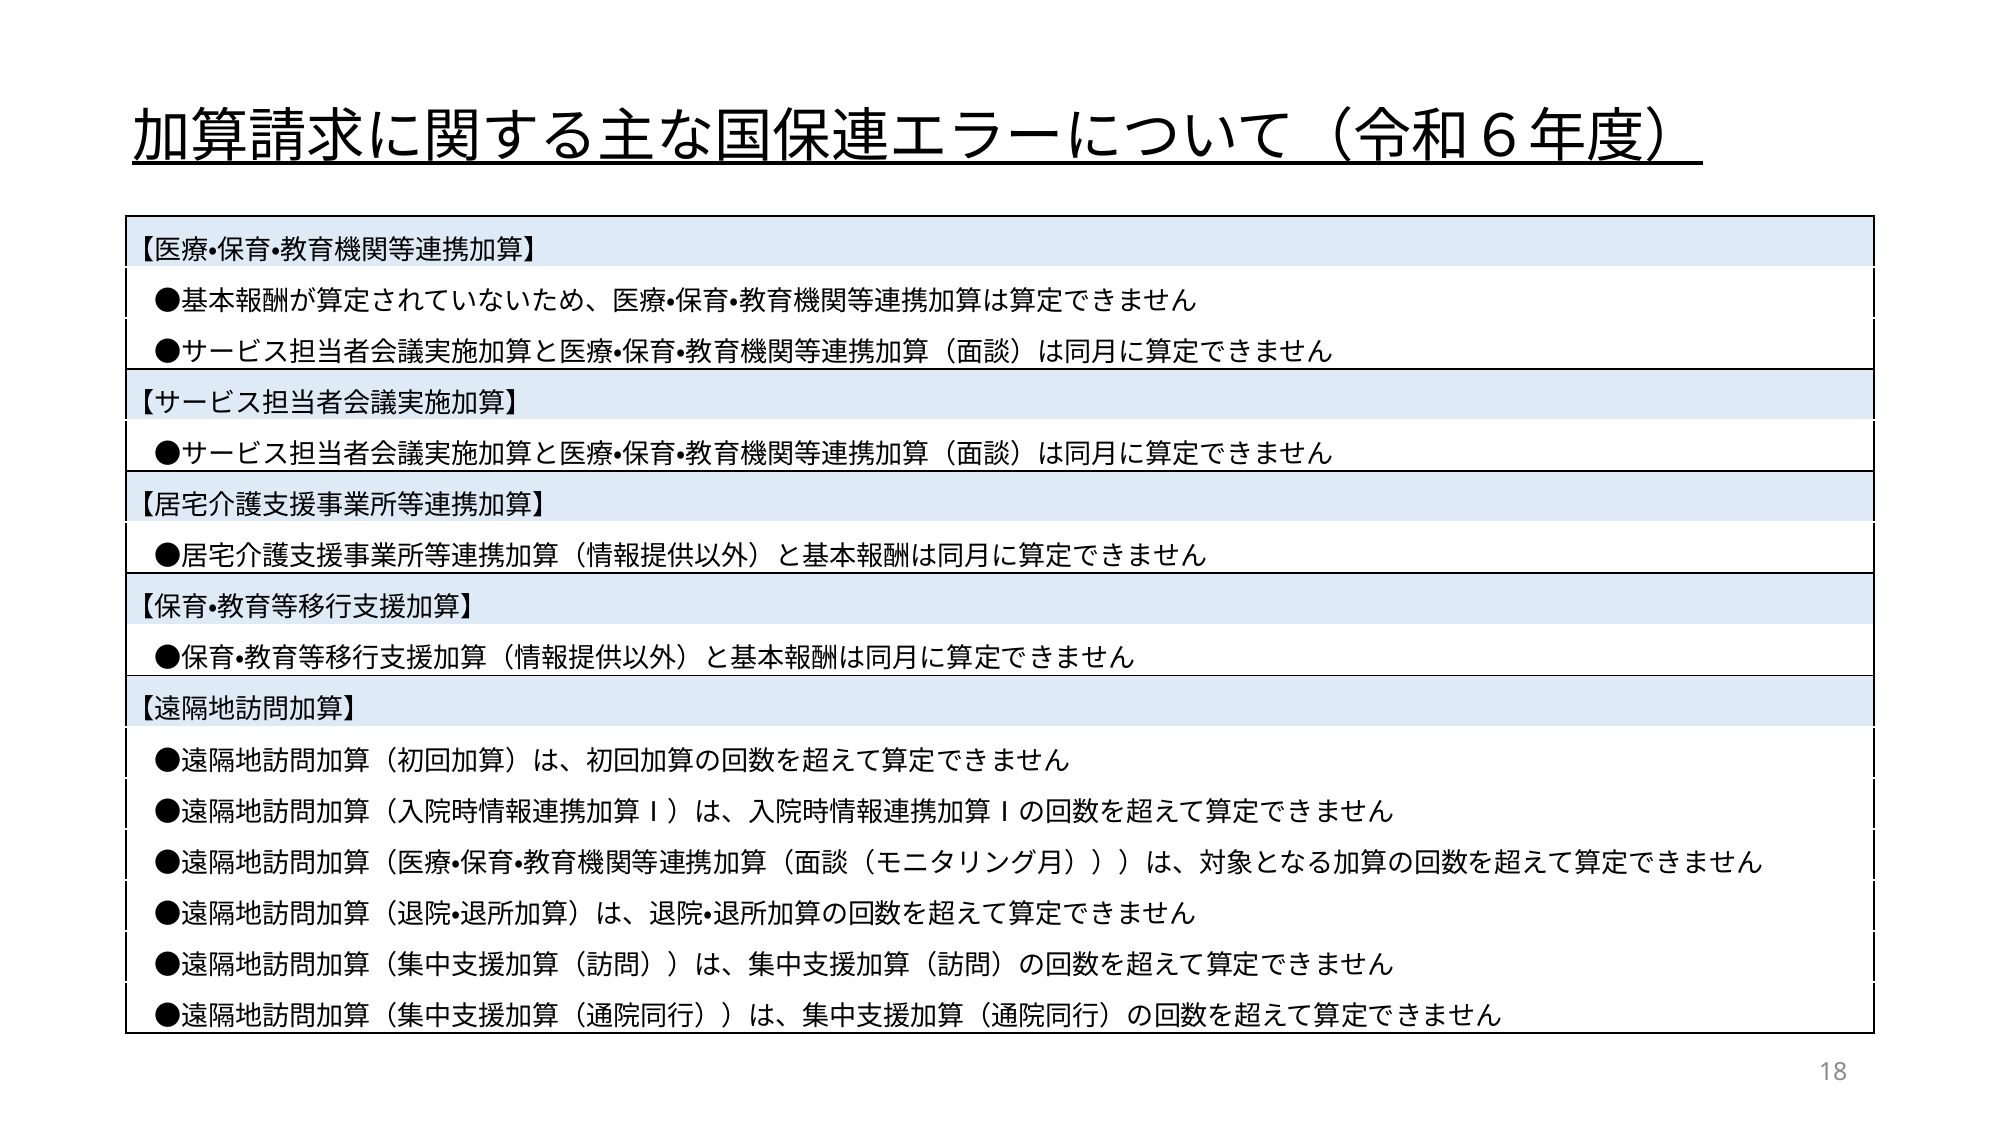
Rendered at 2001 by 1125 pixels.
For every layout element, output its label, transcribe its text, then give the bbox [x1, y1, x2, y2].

title 加算請求に関する主な国保連エラーについて（令和６年度） [117, 29, 1842, 247]
table_cell ●遠隔地訪問加算（退院・退所加算）は、退院・退所加算の回数を超えて算定できません [127, 881, 1873, 930]
table_cell ●基本報酬が算定されていないため、医療・保育・教育機関等連携加算は算定できません [127, 268, 1873, 317]
slide_number 18 [1412, 1042, 1863, 1103]
table_cell ●遠隔地訪問加算（医療・保育・教育機関等連携加算（面談（モニタリング月）））は、対象となる加算の回数を超えて算定できません [127, 830, 1873, 879]
table_cell ●サービス担当者会議実施加算と医療・保育・教育機関等連携加算（面談）は同月に算定できません [127, 421, 1873, 470]
table_cell 【保育・教育等移行支援加算】 [127, 574, 1873, 624]
table_cell 【居宅介護支援事業所等連携加算】 [127, 472, 1873, 521]
table_cell ●遠隔地訪問加算（入院時情報連携加算Ⅰ）は、入院時情報連携加算Ⅰの回数を超えて算定できません [127, 779, 1873, 828]
table_cell 【遠隔地訪問加算】 [127, 676, 1873, 726]
table_cell ●居宅介護支援事業所等連携加算（情報提供以外）と基本報酬は同月に算定できません [127, 523, 1873, 572]
table_header 【医療・保育・教育機関等連携加算】 [127, 217, 1873, 266]
table_cell ●保育・教育等移行支援加算（情報提供以外）と基本報酬は同月に算定できません [127, 624, 1873, 675]
table_cell ●遠隔地訪問加算（集中支援加算（訪問））は、集中支援加算（訪問）の回数を超えて算定できません [127, 932, 1873, 981]
table_cell ●遠隔地訪問加算（集中支援加算（通院同行））は、集中支援加算（通院同行）の回数を超えて算定できません [127, 983, 1873, 1032]
table_cell ●サービス担当者会議実施加算と医療・保育・教育機関等連携加算（面談）は同月に算定できません [127, 319, 1873, 368]
table_cell 【サービス担当者会議実施加算】 [127, 370, 1873, 419]
table_cell ●遠隔地訪問加算（初回加算）は、初回加算の回数を超えて算定できません [127, 728, 1873, 777]
